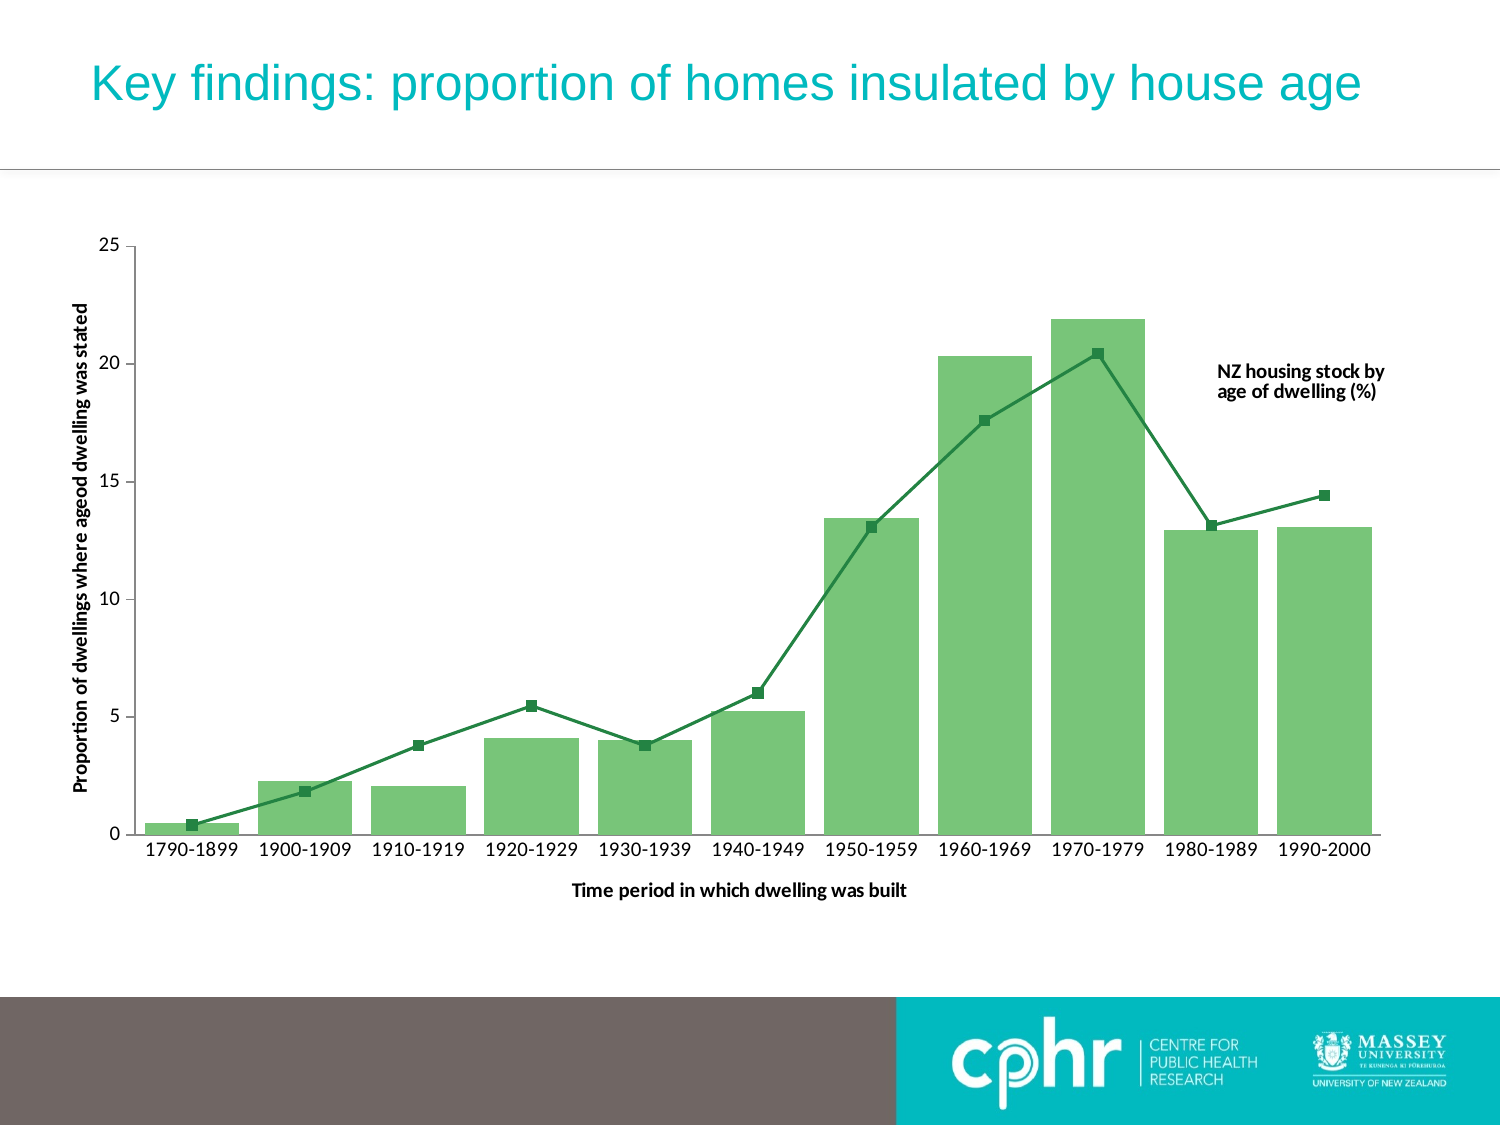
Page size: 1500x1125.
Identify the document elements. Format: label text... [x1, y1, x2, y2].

picture [0, 997, 1500, 1125]
chart [64, 207, 1416, 951]
title Key findings: proportion of homes insulated by house age [68, 43, 1400, 162]
